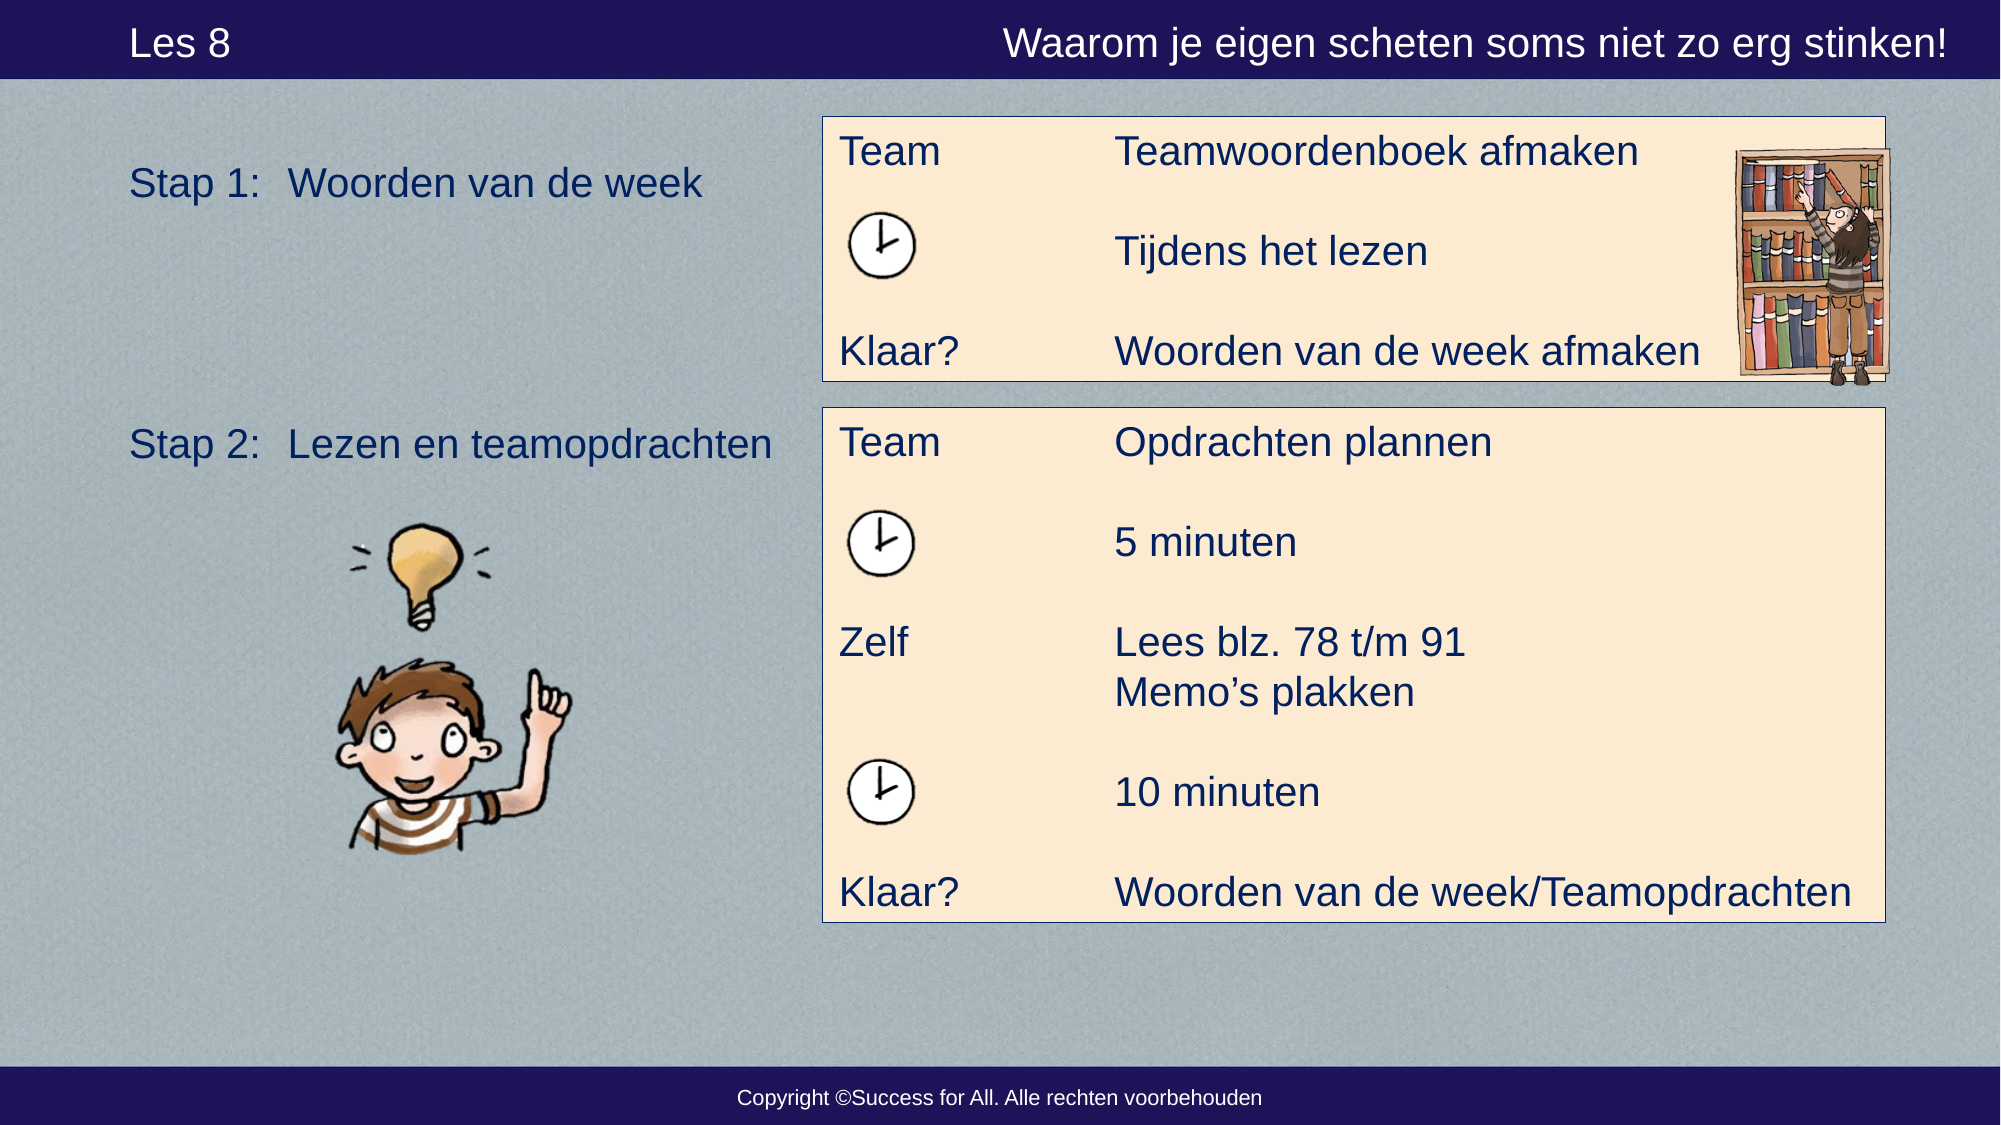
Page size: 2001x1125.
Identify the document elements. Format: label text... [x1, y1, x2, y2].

text_box Team Teamwoordenboek afmaken Tijdens het lezen Klaar? Woorden van de week afmaken [822, 116, 1886, 382]
text_box Copyright ©Success for All. Alle rechten voorbehouden [0, 1076, 2000, 1125]
text_box Waarom je eigen scheten soms niet zo erg stinken! [786, 8, 1963, 73]
text_box Team Opdrachten plannen 5 minuten Zelf Lees blz. 78 t/m 91 Memo’s plakken 10 minuten Klaar? Woorden van de week/Teamopdrachten [822, 407, 1886, 923]
picture [0, 0, 2001, 1125]
text_box Stap 1: Woorden van de week Stap 2: Lezen en teamopdrachten [114, 148, 907, 524]
text_box Les 8 [114, 8, 354, 73]
